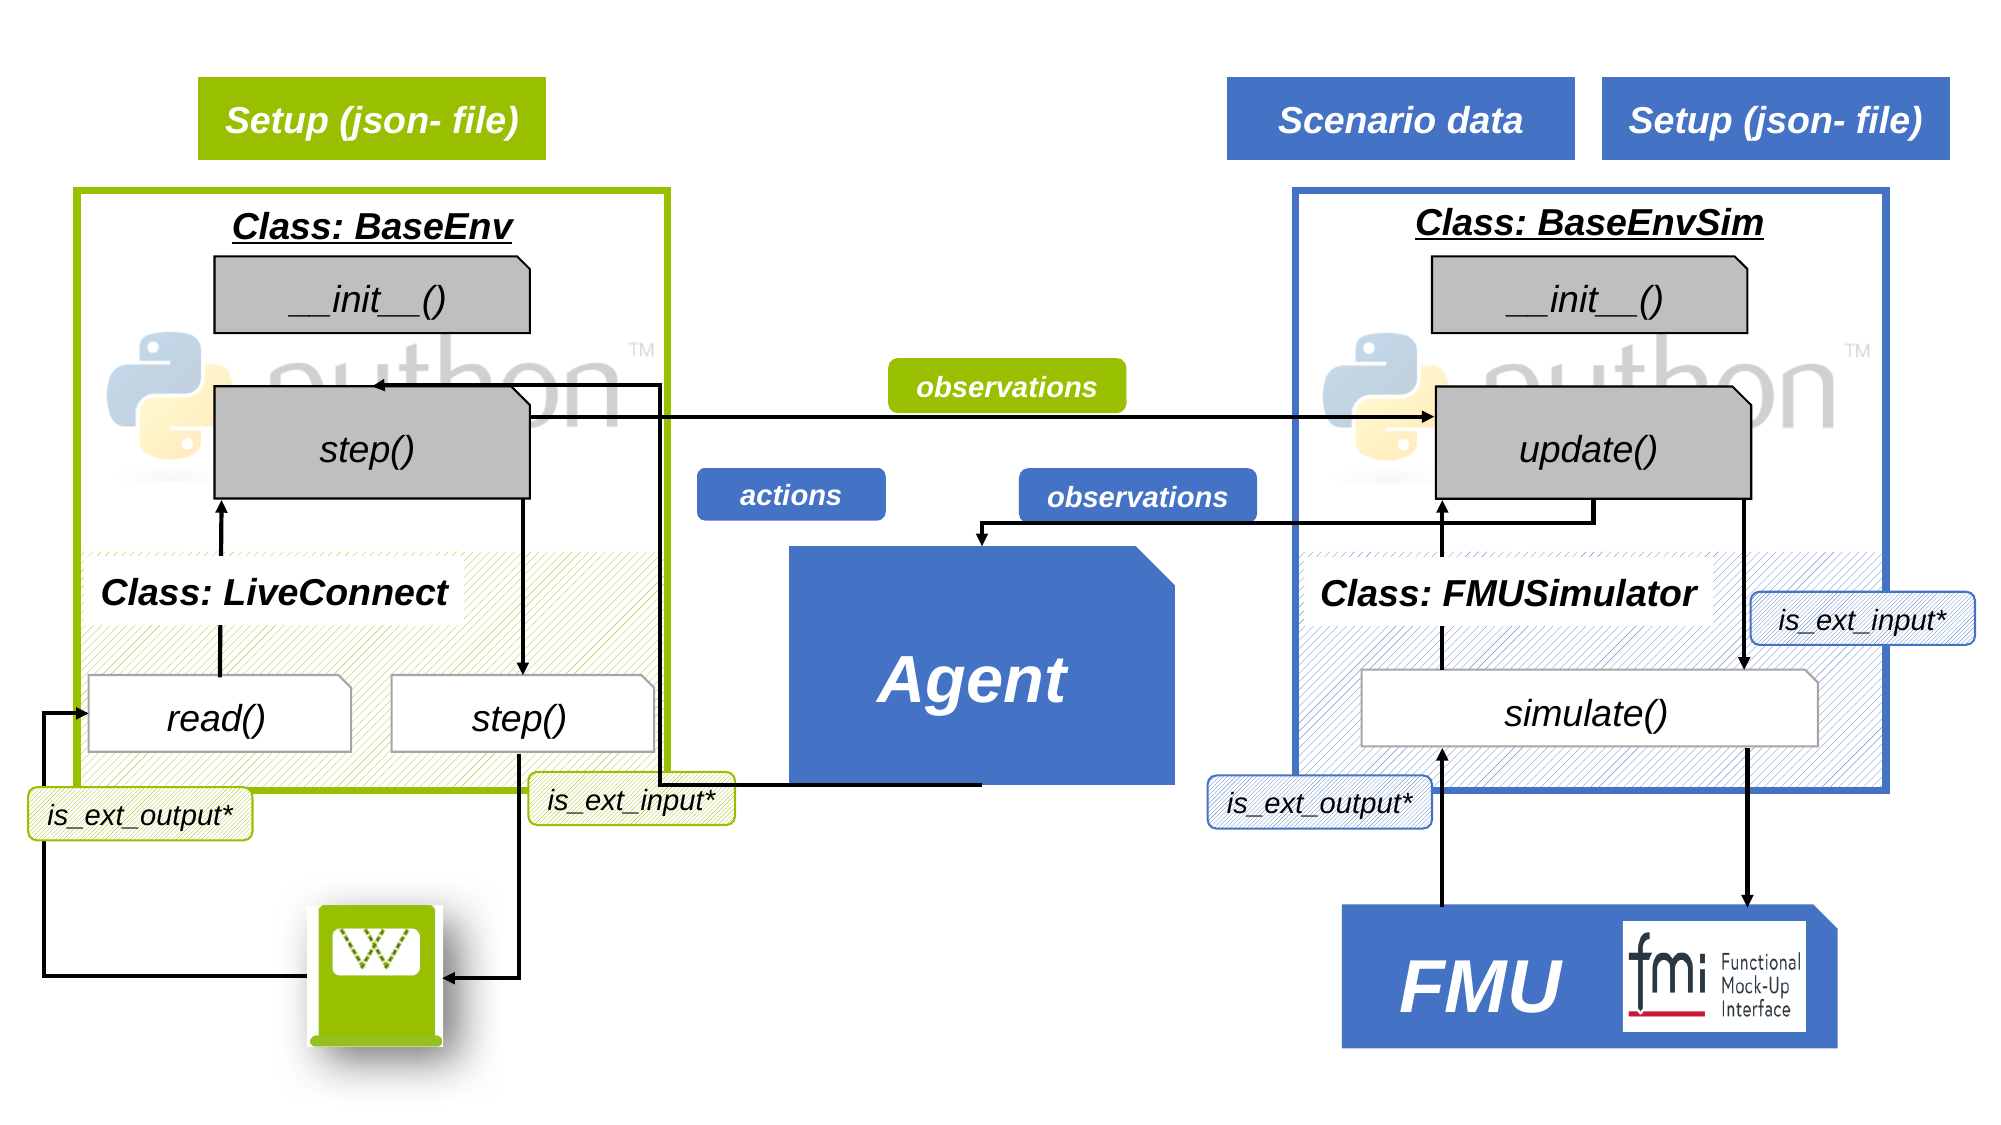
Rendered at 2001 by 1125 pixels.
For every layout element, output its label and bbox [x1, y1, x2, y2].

text_box [28, 77, 1976, 1048]
